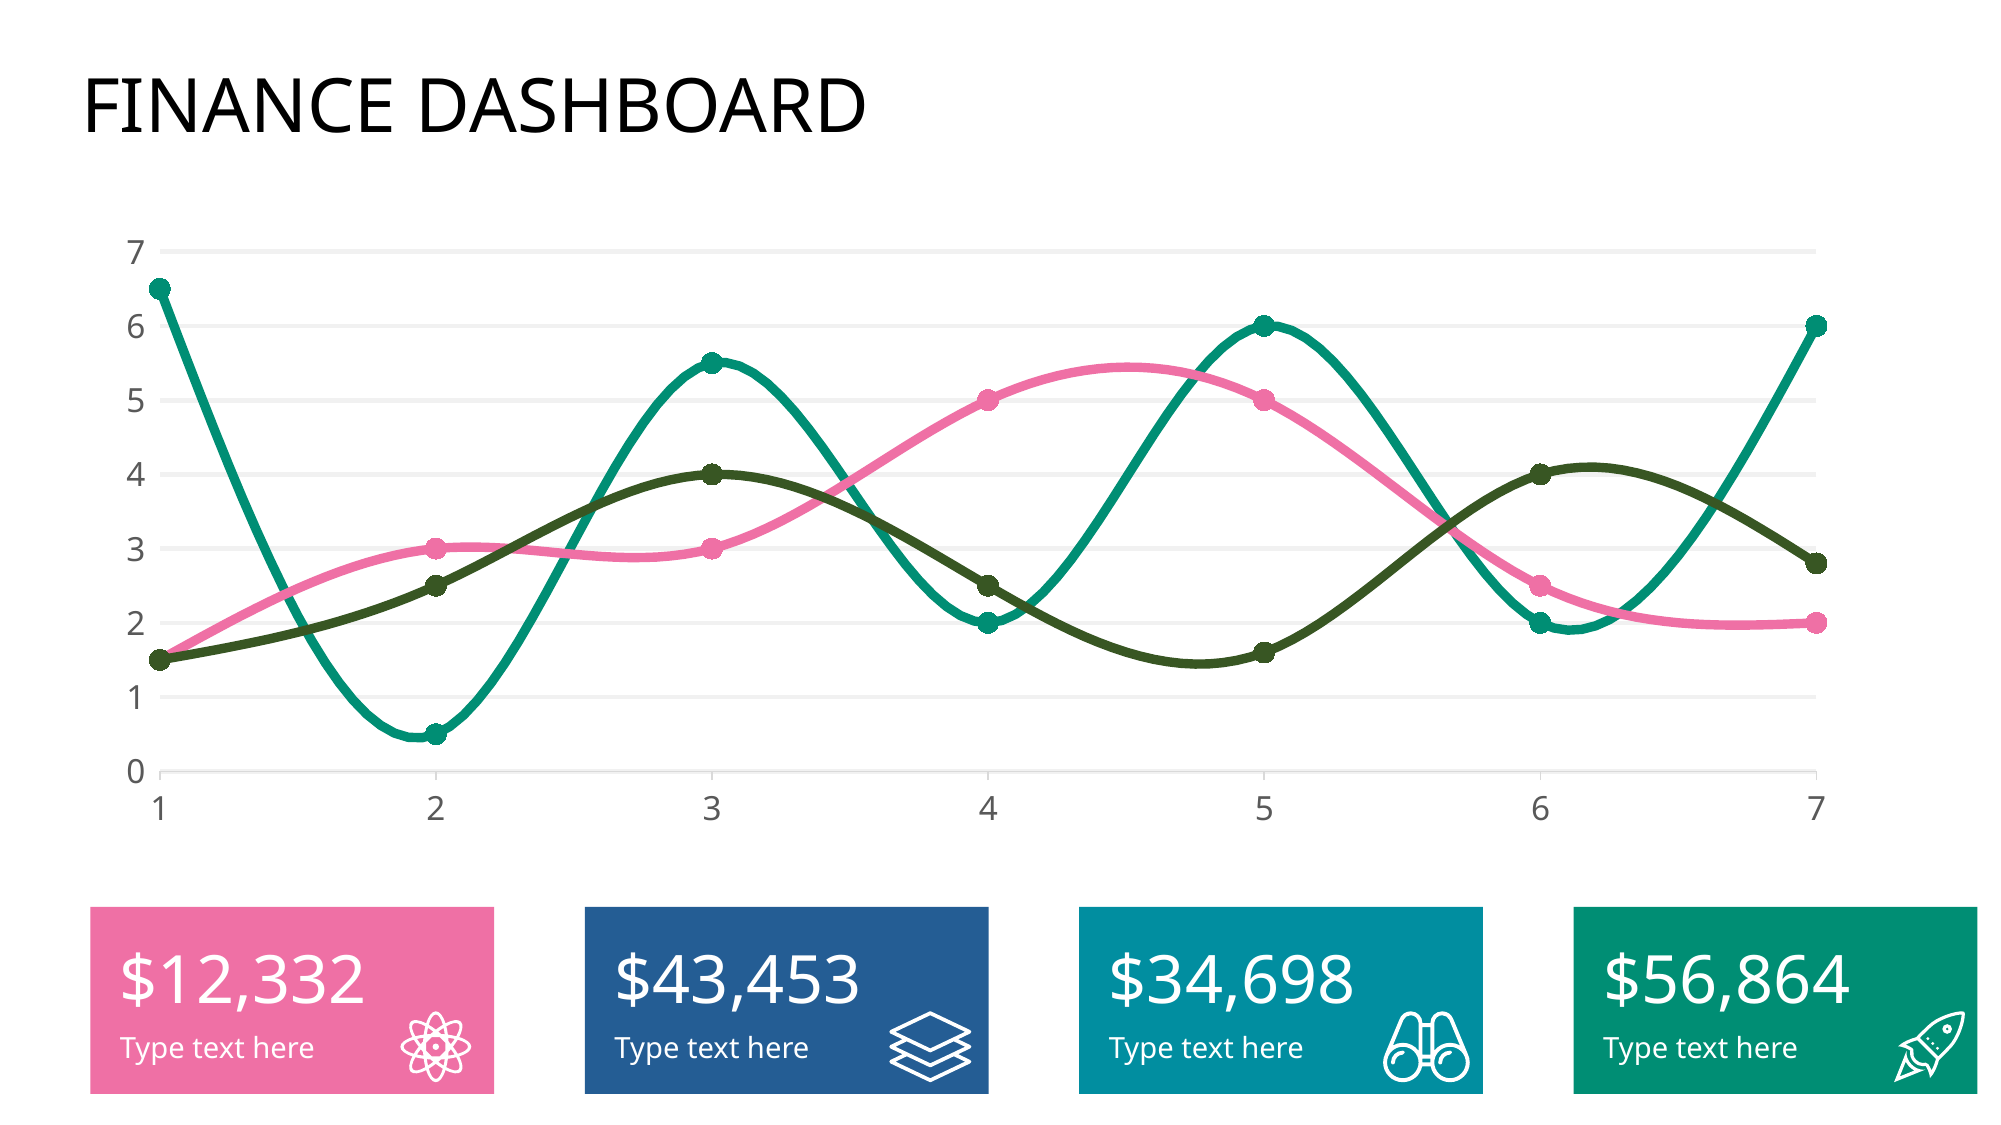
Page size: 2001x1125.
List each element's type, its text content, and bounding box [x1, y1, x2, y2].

title FINANCE DASHBOARD [66, 0, 1944, 218]
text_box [90, 217, 1978, 1094]
